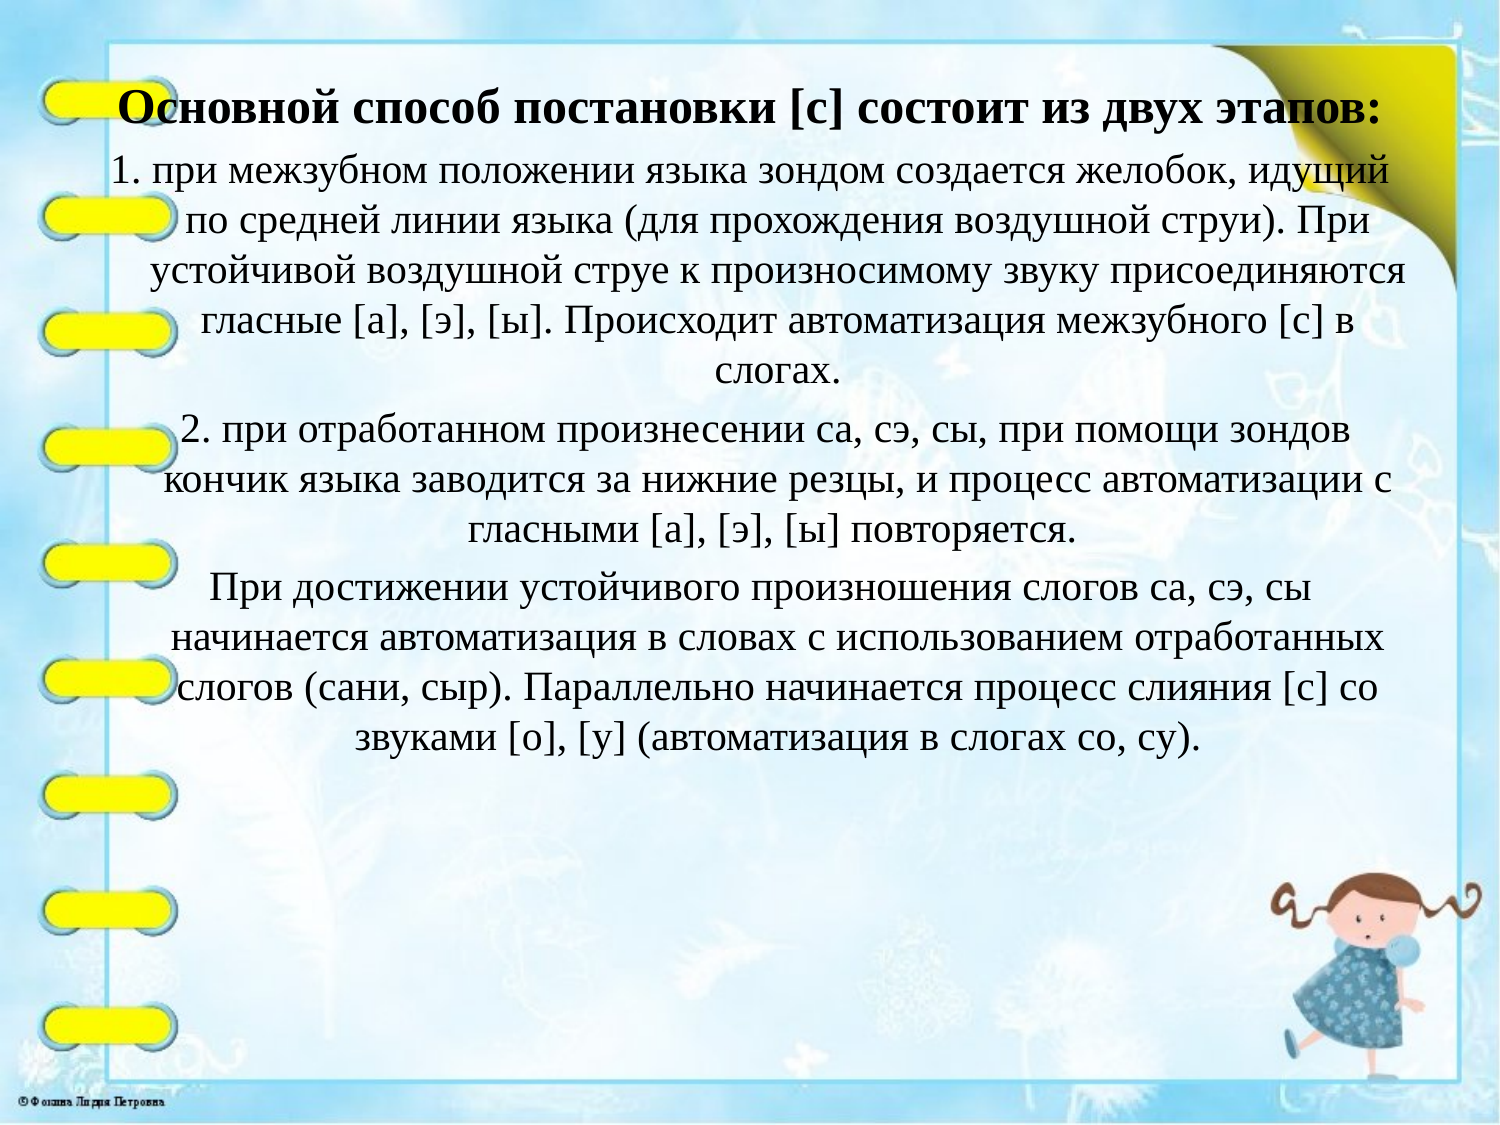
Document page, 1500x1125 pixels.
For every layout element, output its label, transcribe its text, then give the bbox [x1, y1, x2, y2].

list Основной способ постановки [c] состоит из двух этапов: 1. при межзубном положении языка зондом создается желобок, идущий по средней линии языка (для прохождения воздушной струи). При устойчивой воздушной струе к произносимому звуку присоединяются гласные [а], [э], [ы]. Происходит автоматизация межзубного [c] в слогах. 2. при отработанном произнесении cа, cэ, cы, при помощи зондов кончик языка заводится за нижние резцы, и процесс автоматизации с гласными [а], [э], [ы] повторяется. При достижении устойчивого произношения слогов cа, cэ, cы начинается автоматизация в словах с использованием отработанных слогов (сани, сыр). Параллельно начинается процесс слияния [c] со звуками [o], [y] (автоматизация в слогах co, cy). [75, 66, 1425, 1005]
picture [0, 0, 1500, 1125]
